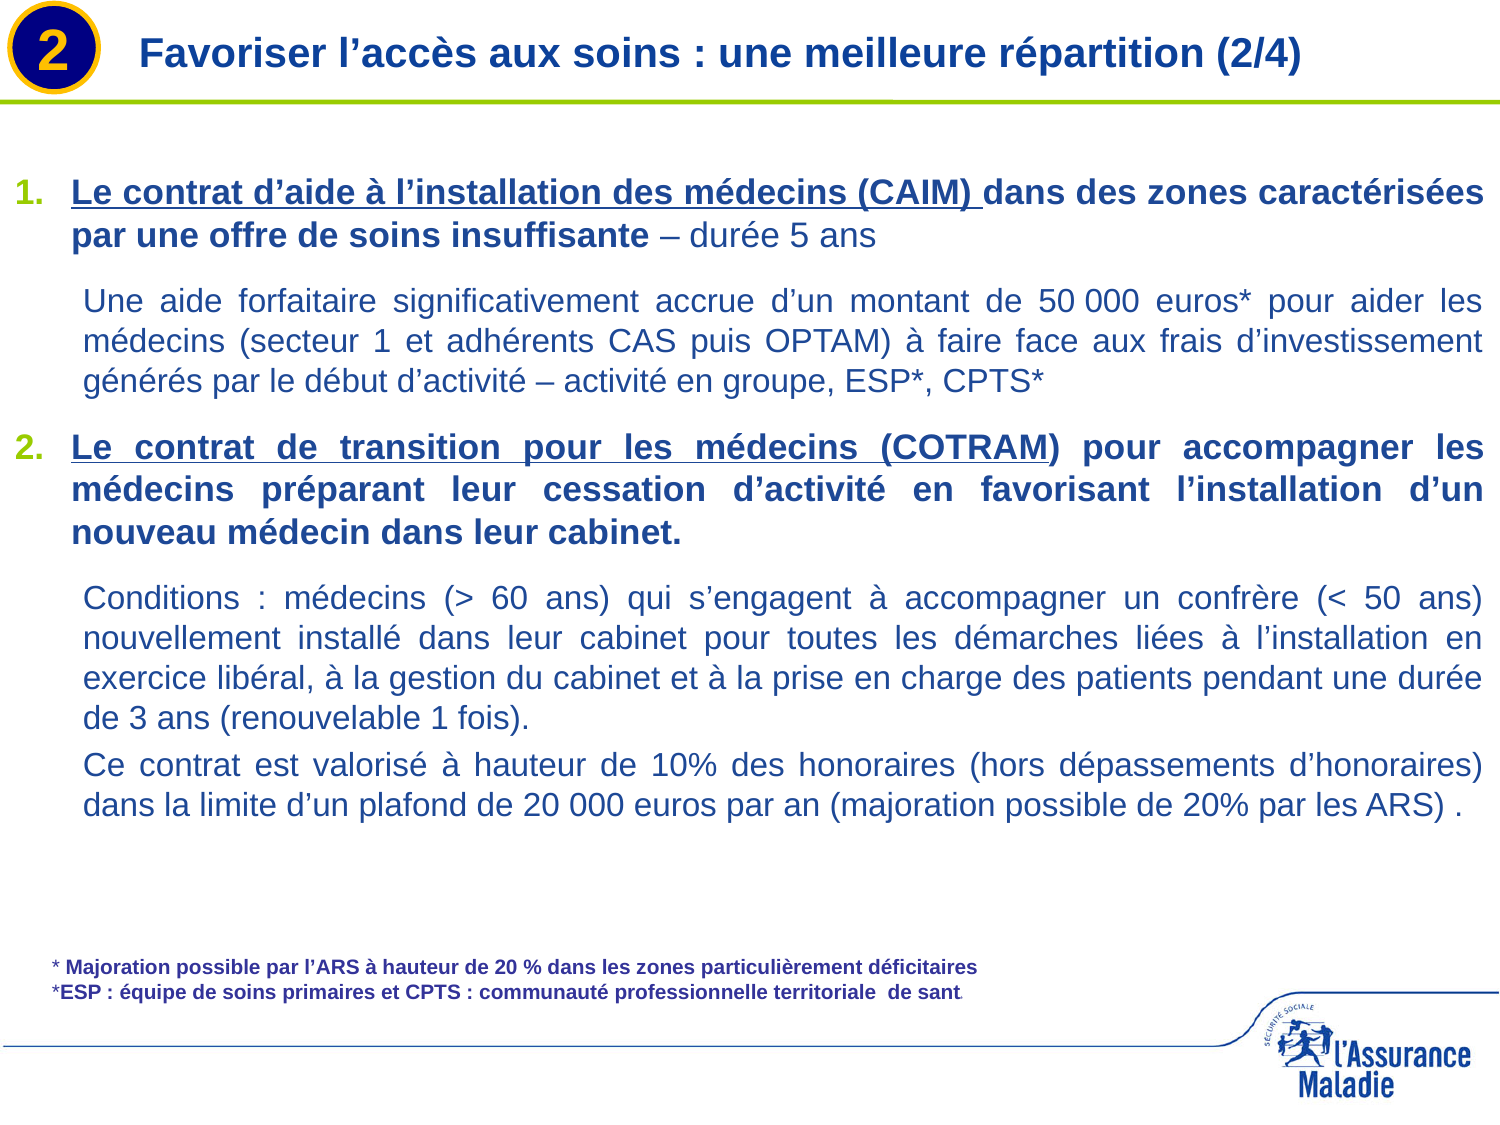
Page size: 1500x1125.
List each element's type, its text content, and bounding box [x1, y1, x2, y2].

title Favoriser l’accès aux soins : une meilleure répartition (2/4) [123, 9, 1500, 91]
slide_number * Majoration possible par l’ARS à hauteur de 20 % dans les zones particulièrement déficitaires *ESP : équipe de soins primaires et CPTS : communauté professionnelle territoriale de santé [51, 952, 1070, 1035]
list Le contrat d’aide à l’installation des médecins (CAIM) dans des zones caractérisées par une offre de soins insuffisante – durée 5 ans Une aide forfaitaire significativement accrue d’un montant de 50 000 euros* pour aider les médecins (secteur 1 et adhérents CAS puis OPTAM) à faire face aux frais d’investissement générés par le début d’activité – activité en groupe, ESP*, CPTS* Le contrat de transition pour les médecins (COTRAM) pour accompagner les médecins préparant leur cessation d’activité en favorisant l’installation d’un nouveau médecin dans leur cabinet. Conditions : médecins (> 60 ans) qui s’engagent à accompagner un confrère (< 50 ans) nouvellement installé dans leur cabinet pour toutes les démarches liées à l’installation en exercice libéral, à la gestion du cabinet et à la prise en charge des patients pendant une durée de 3 ans (renouvelable 1 fois). Ce contrat est valorisé à hauteur de 10% des honoraires (hors dépassements d’honoraires) dans la limite d’un plafond de 20 000 euros par an (majoration possible de 20% par les ARS) . [0, 91, 1500, 1024]
text_box 2 [9, 3, 99, 92]
picture [0, 1024, 1500, 1124]
